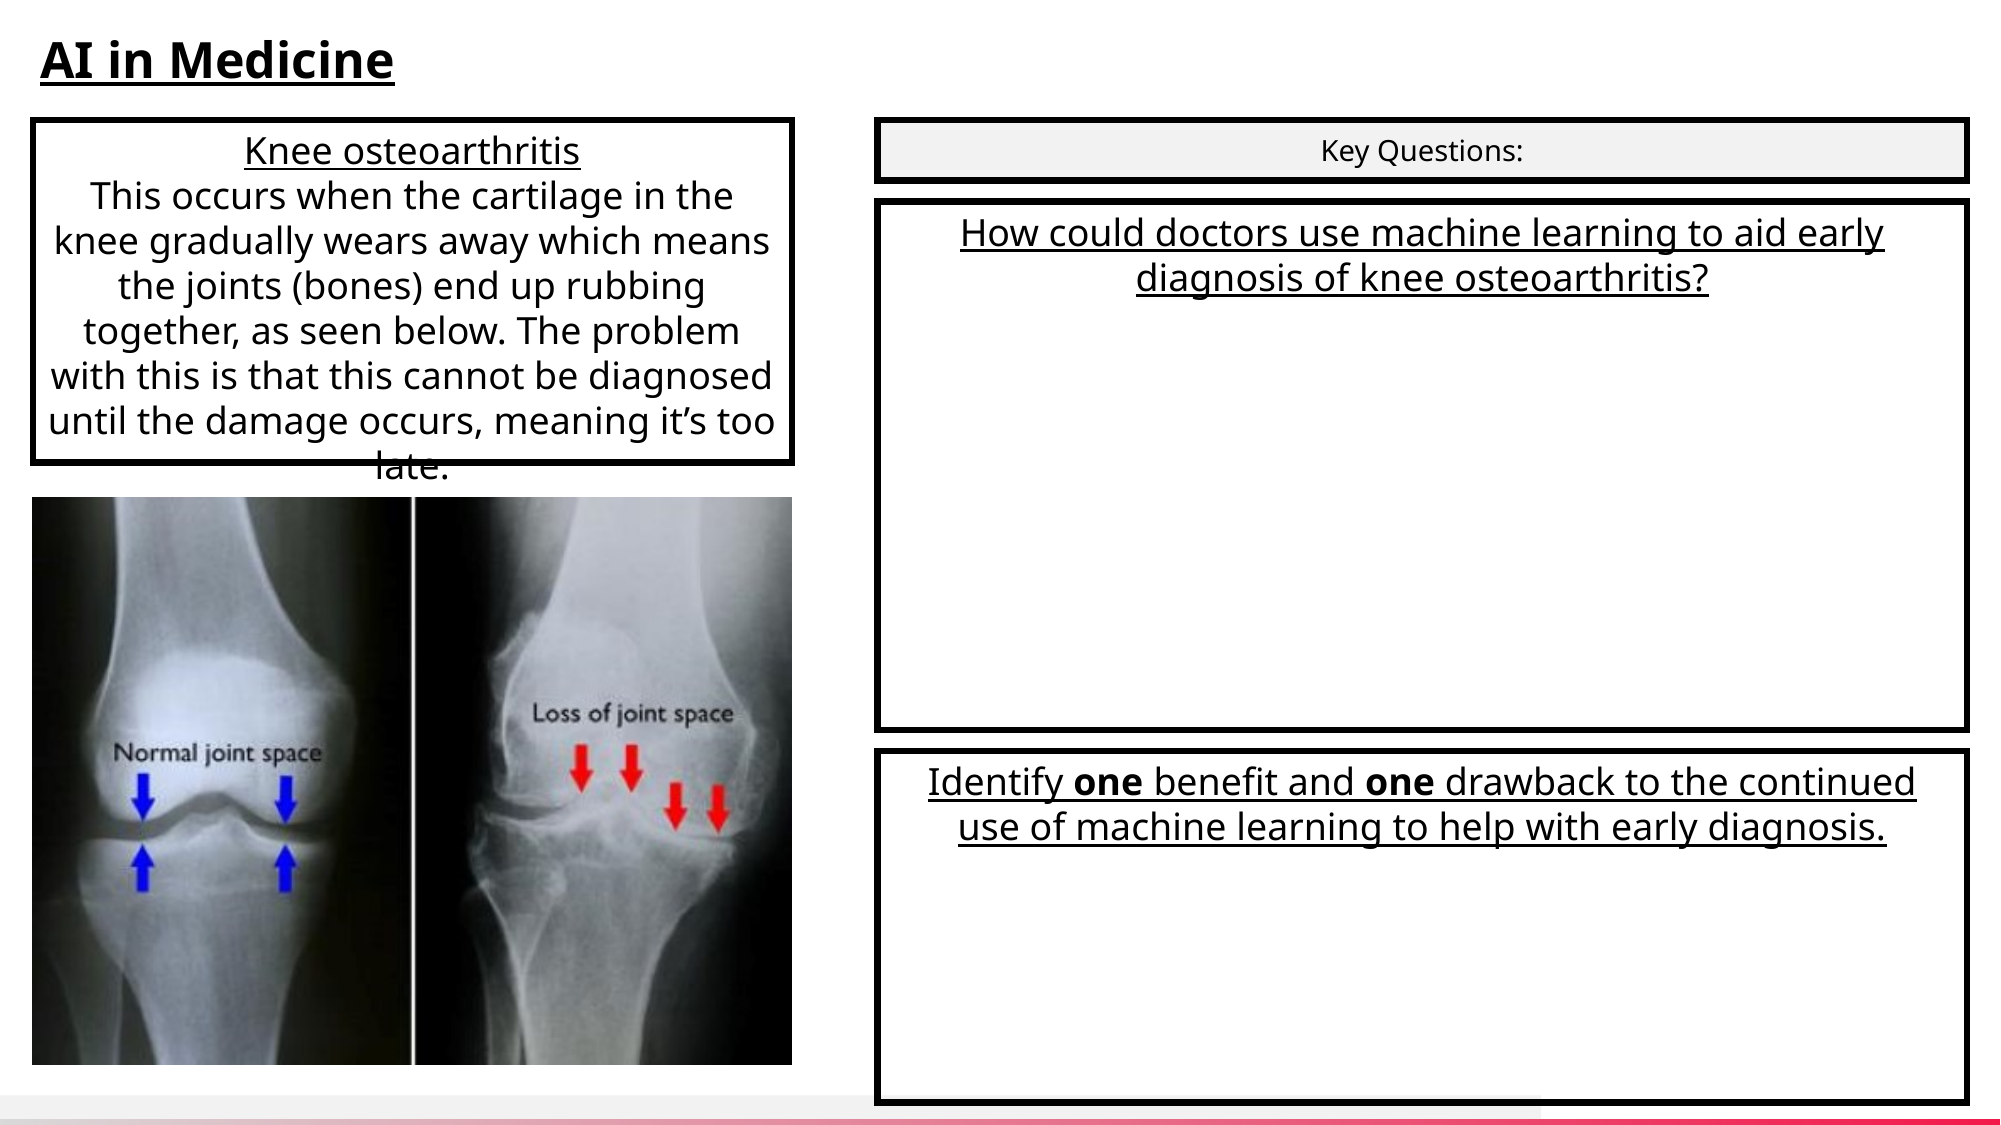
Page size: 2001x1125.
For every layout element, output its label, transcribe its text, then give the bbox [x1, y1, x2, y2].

text_box Key Questions: [876, 119, 1968, 182]
text_box Knee osteoarthritis This occurs when the cartilage in the knee gradually wears away which means the joints (bones) end up rubbing together, as seen below. The problem with this is that this cannot be diagnosed until the damage occurs, meaning it’s too late. [32, 119, 793, 463]
text_box How could doctors use machine learning to aid early diagnosis of knee osteoarthritis? [876, 201, 1968, 731]
text_box Identify one benefit and one drawback to the continued use of machine learning to help with early diagnosis. [876, 750, 1968, 1103]
text_box AI in Medicine [25, 21, 1095, 96]
picture [32, 497, 792, 1065]
